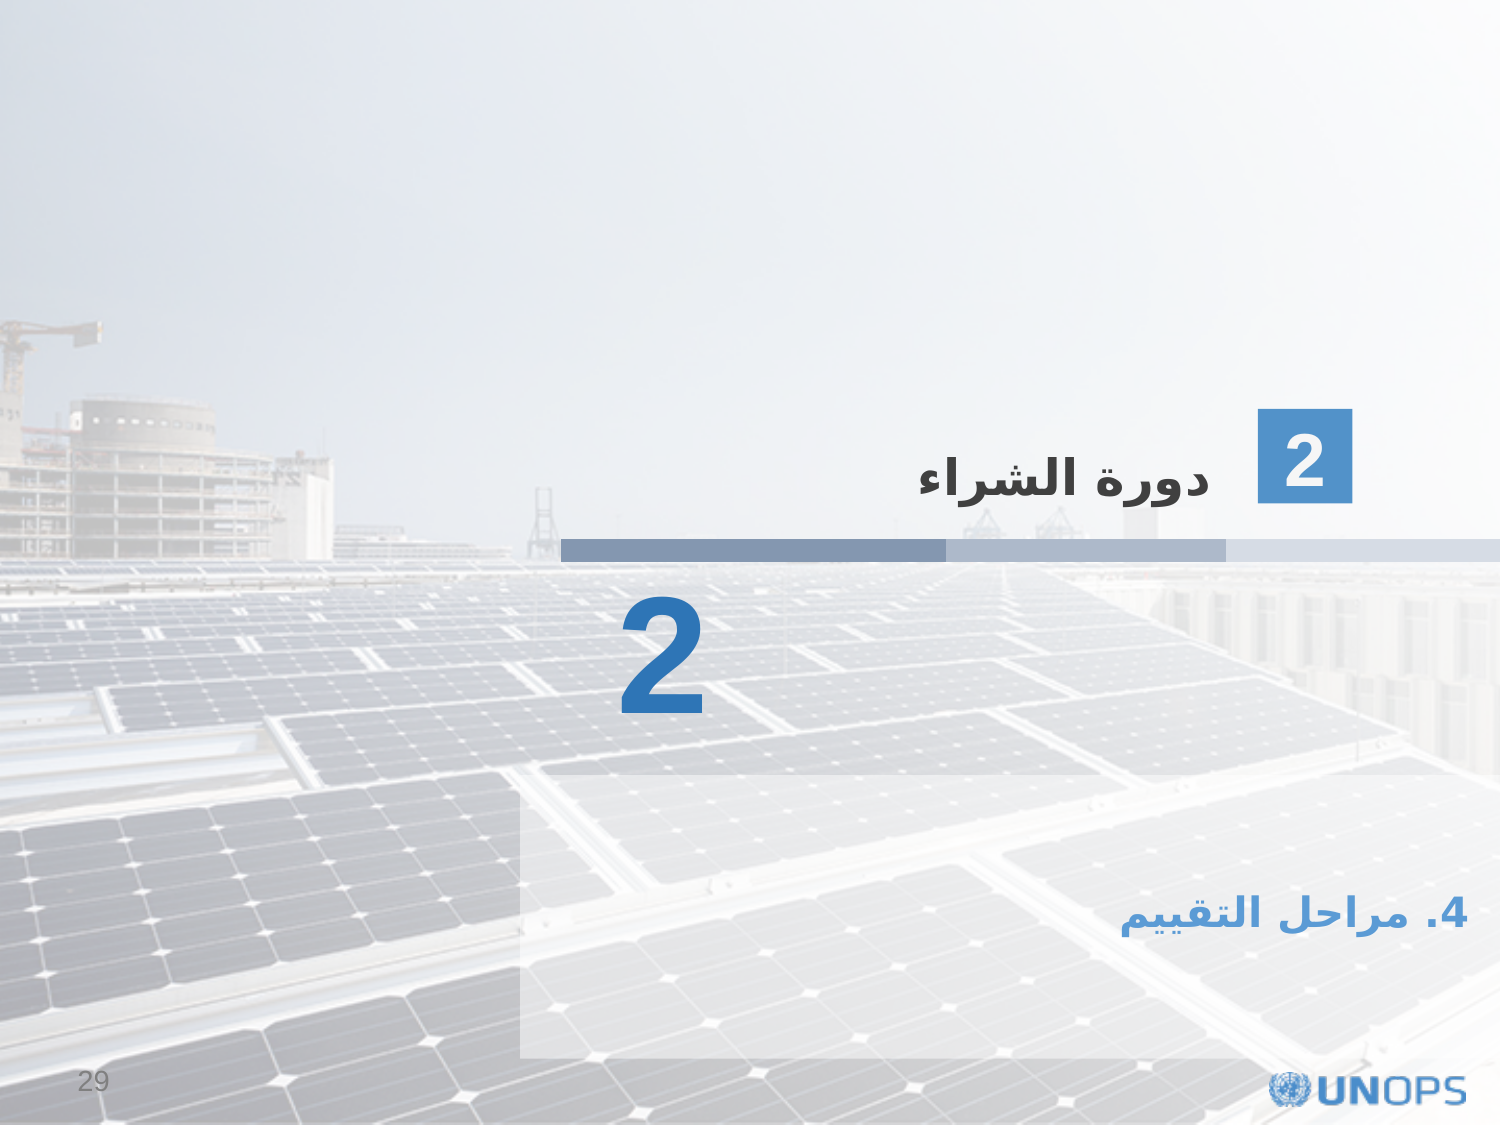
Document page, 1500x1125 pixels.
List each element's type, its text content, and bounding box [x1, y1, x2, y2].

subtitle دورة الشراء [375, 444, 1226, 504]
list 2 [584, 562, 742, 764]
text_box 2 [1257, 408, 1353, 504]
text_box 4. مراحل التقييم [520, 775, 1500, 1059]
picture [1269, 1072, 1466, 1107]
